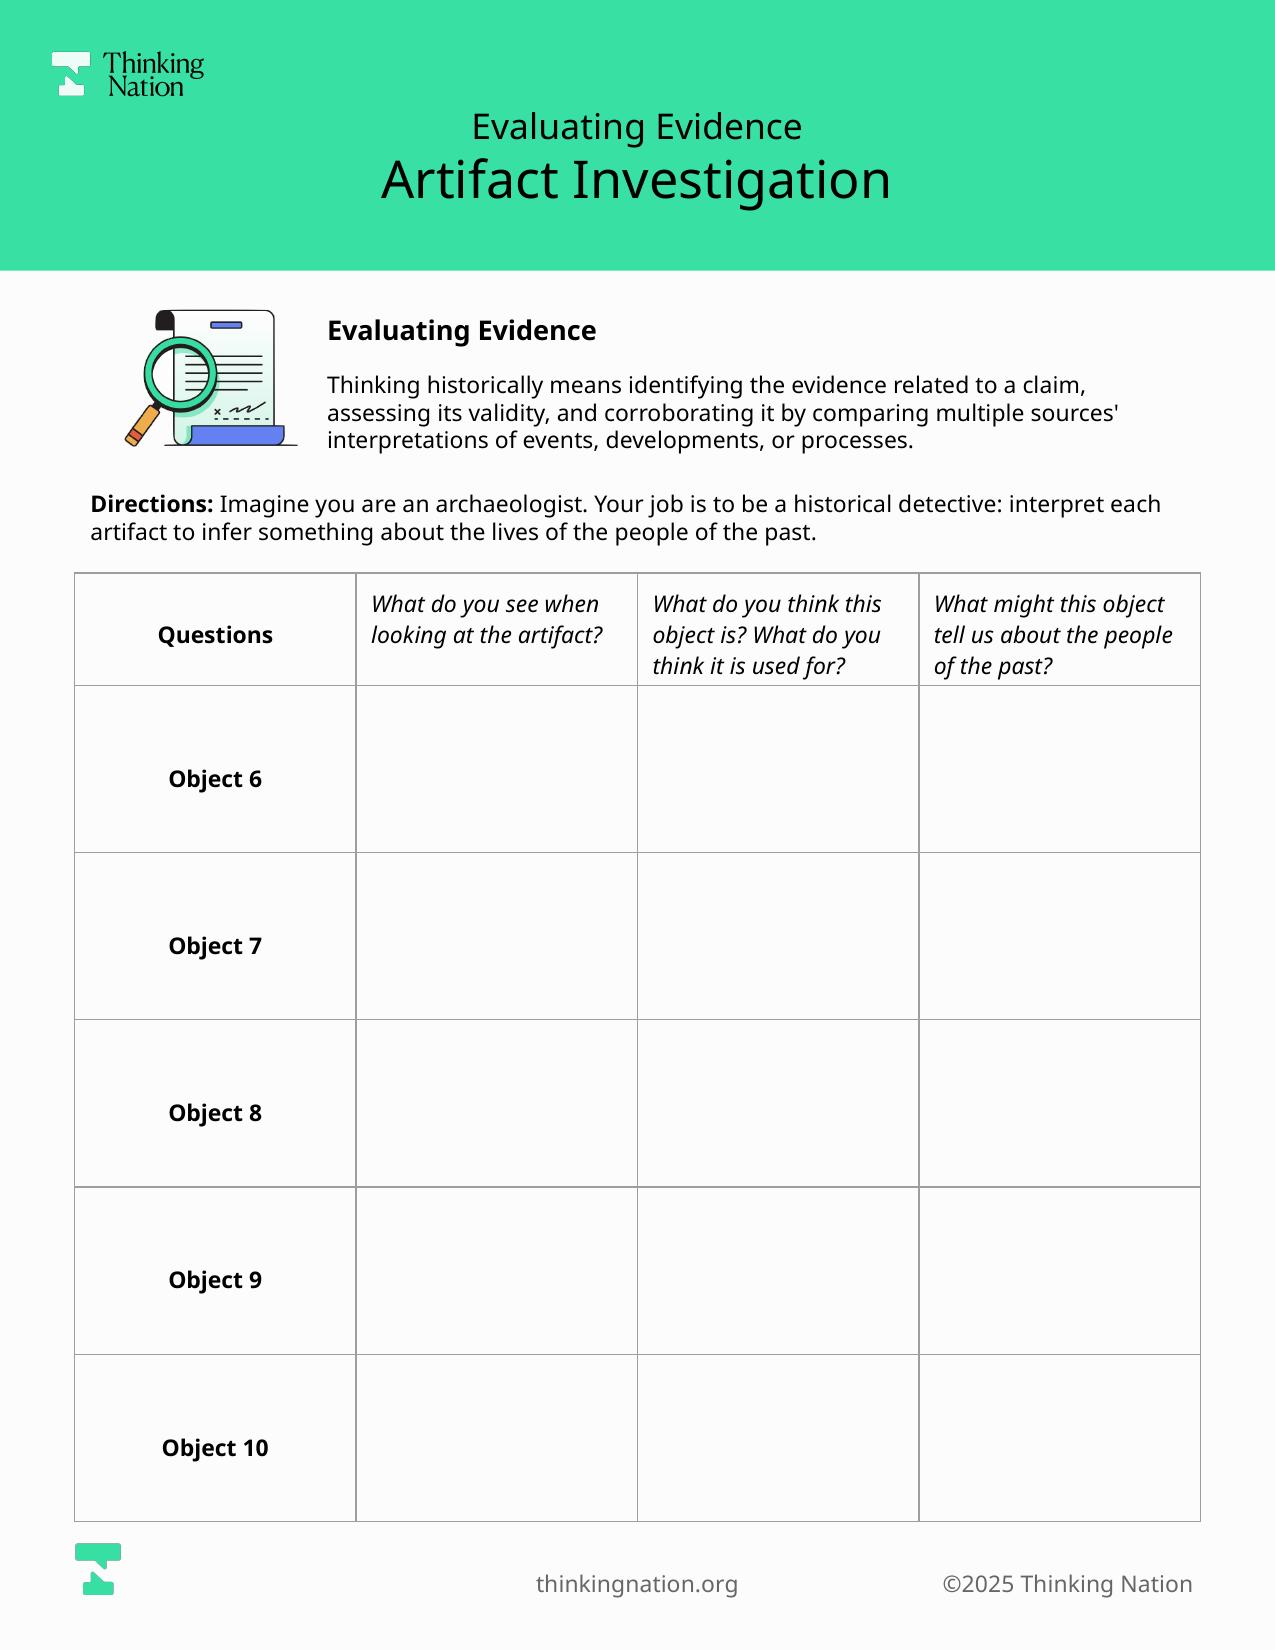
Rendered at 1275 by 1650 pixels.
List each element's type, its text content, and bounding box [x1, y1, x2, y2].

table_cell [357, 1188, 637, 1354]
text_box Evaluating Evidence Thinking historically means identifying the evidence related to a claim, assessing its validity, and corroborating it by comparing multiple sources' interpretations of events, developments, or processes. [313, 294, 1201, 462]
table_cell [357, 853, 637, 1019]
picture [35, 37, 210, 110]
table_cell [638, 686, 918, 852]
table_cell Object 8 [75, 1020, 355, 1186]
table_cell [920, 853, 1200, 1019]
table_header Questions [75, 574, 355, 685]
text_box Directions: Imagine you are an archaeologist. Your job is to be a historical detective: interpret each artifact to infer something about the lives of the people of the past. [75, 474, 1201, 560]
table_cell [920, 686, 1200, 852]
table_cell [357, 686, 637, 852]
text_box ©2025 Thinking Nation [907, 1553, 1210, 1605]
table_cell Object 9 [75, 1188, 355, 1354]
table_header What do you think this object is? What do you think it is used for? [638, 574, 918, 685]
table_header What might this object tell us about the people of the past? [920, 574, 1200, 685]
table_cell [357, 1020, 637, 1186]
table_cell [920, 1188, 1200, 1354]
picture [62, 1533, 134, 1605]
table_cell [638, 1020, 918, 1186]
table_cell [920, 1020, 1200, 1186]
table_cell Object 7 [75, 853, 355, 1019]
table_cell [920, 1355, 1200, 1521]
table_cell [638, 1188, 918, 1354]
table_cell [638, 1355, 918, 1521]
table_header What do you see when looking at the artifact? [357, 574, 637, 685]
text_box thinkingnation.org [486, 1553, 789, 1605]
picture [113, 280, 309, 476]
table_cell [357, 1355, 637, 1521]
table_cell Object 10 [75, 1355, 355, 1521]
table_cell Object 6 [75, 686, 355, 852]
table_cell [638, 853, 918, 1019]
text_box Evaluating Evidence Artifact Investigation [0, 0, 1275, 271]
